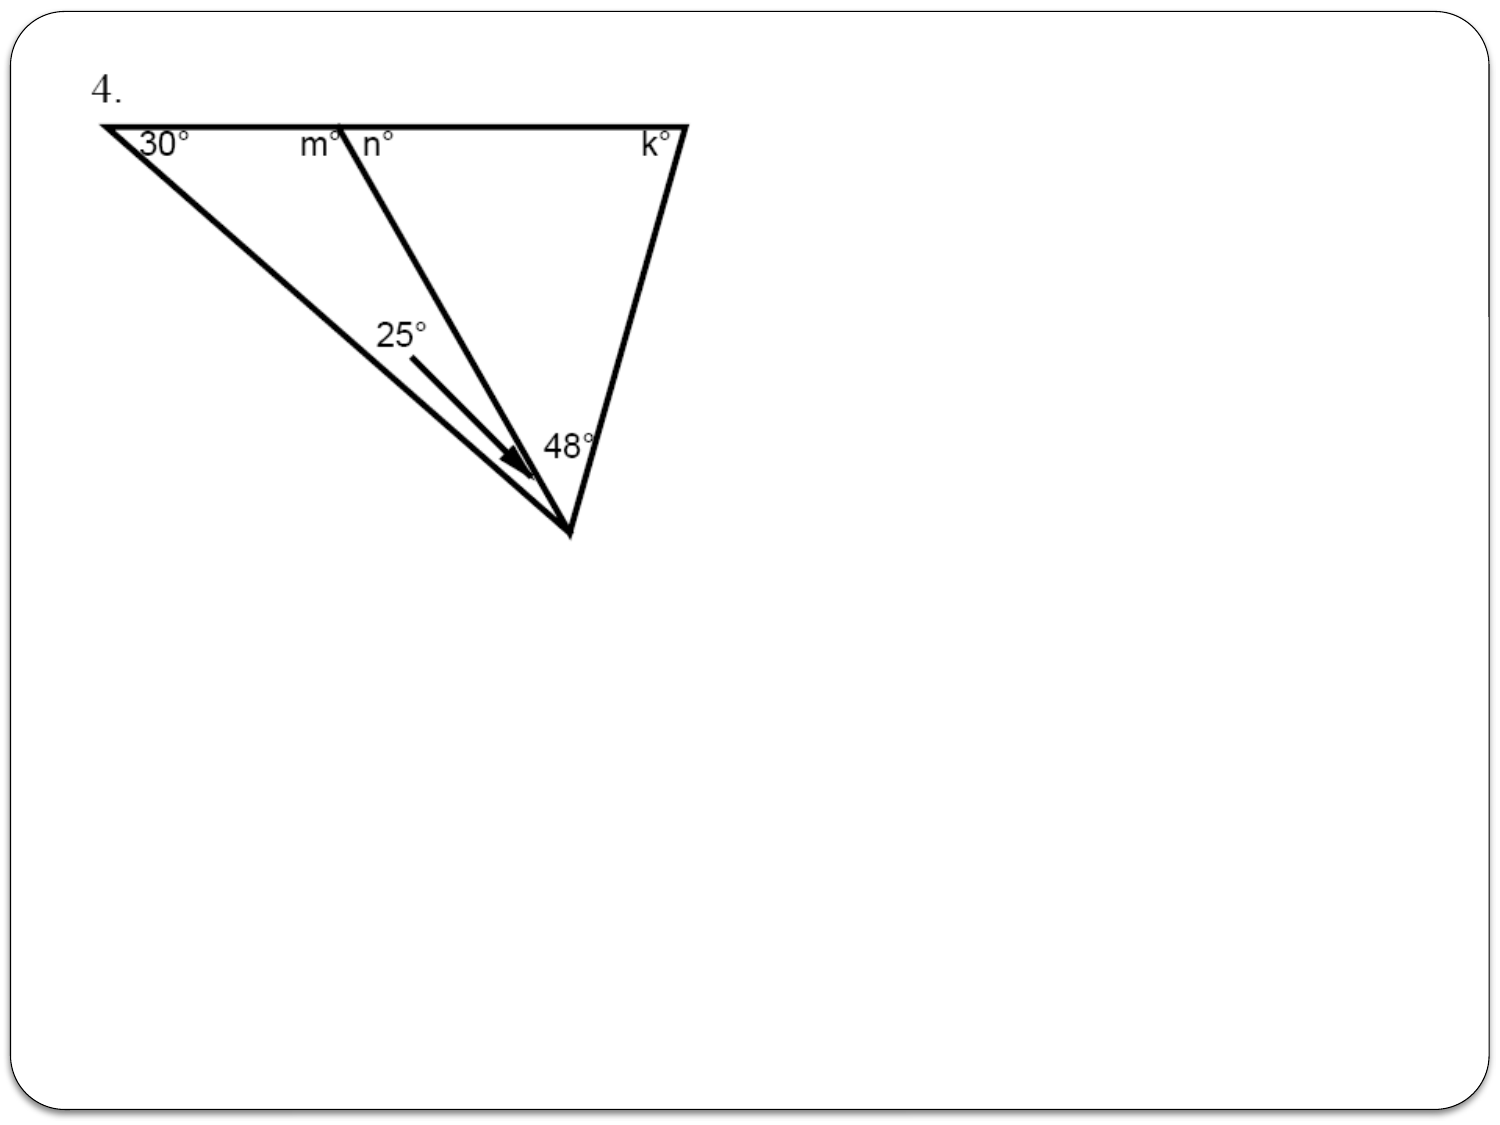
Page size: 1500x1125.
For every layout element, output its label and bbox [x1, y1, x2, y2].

picture [74, 62, 788, 543]
